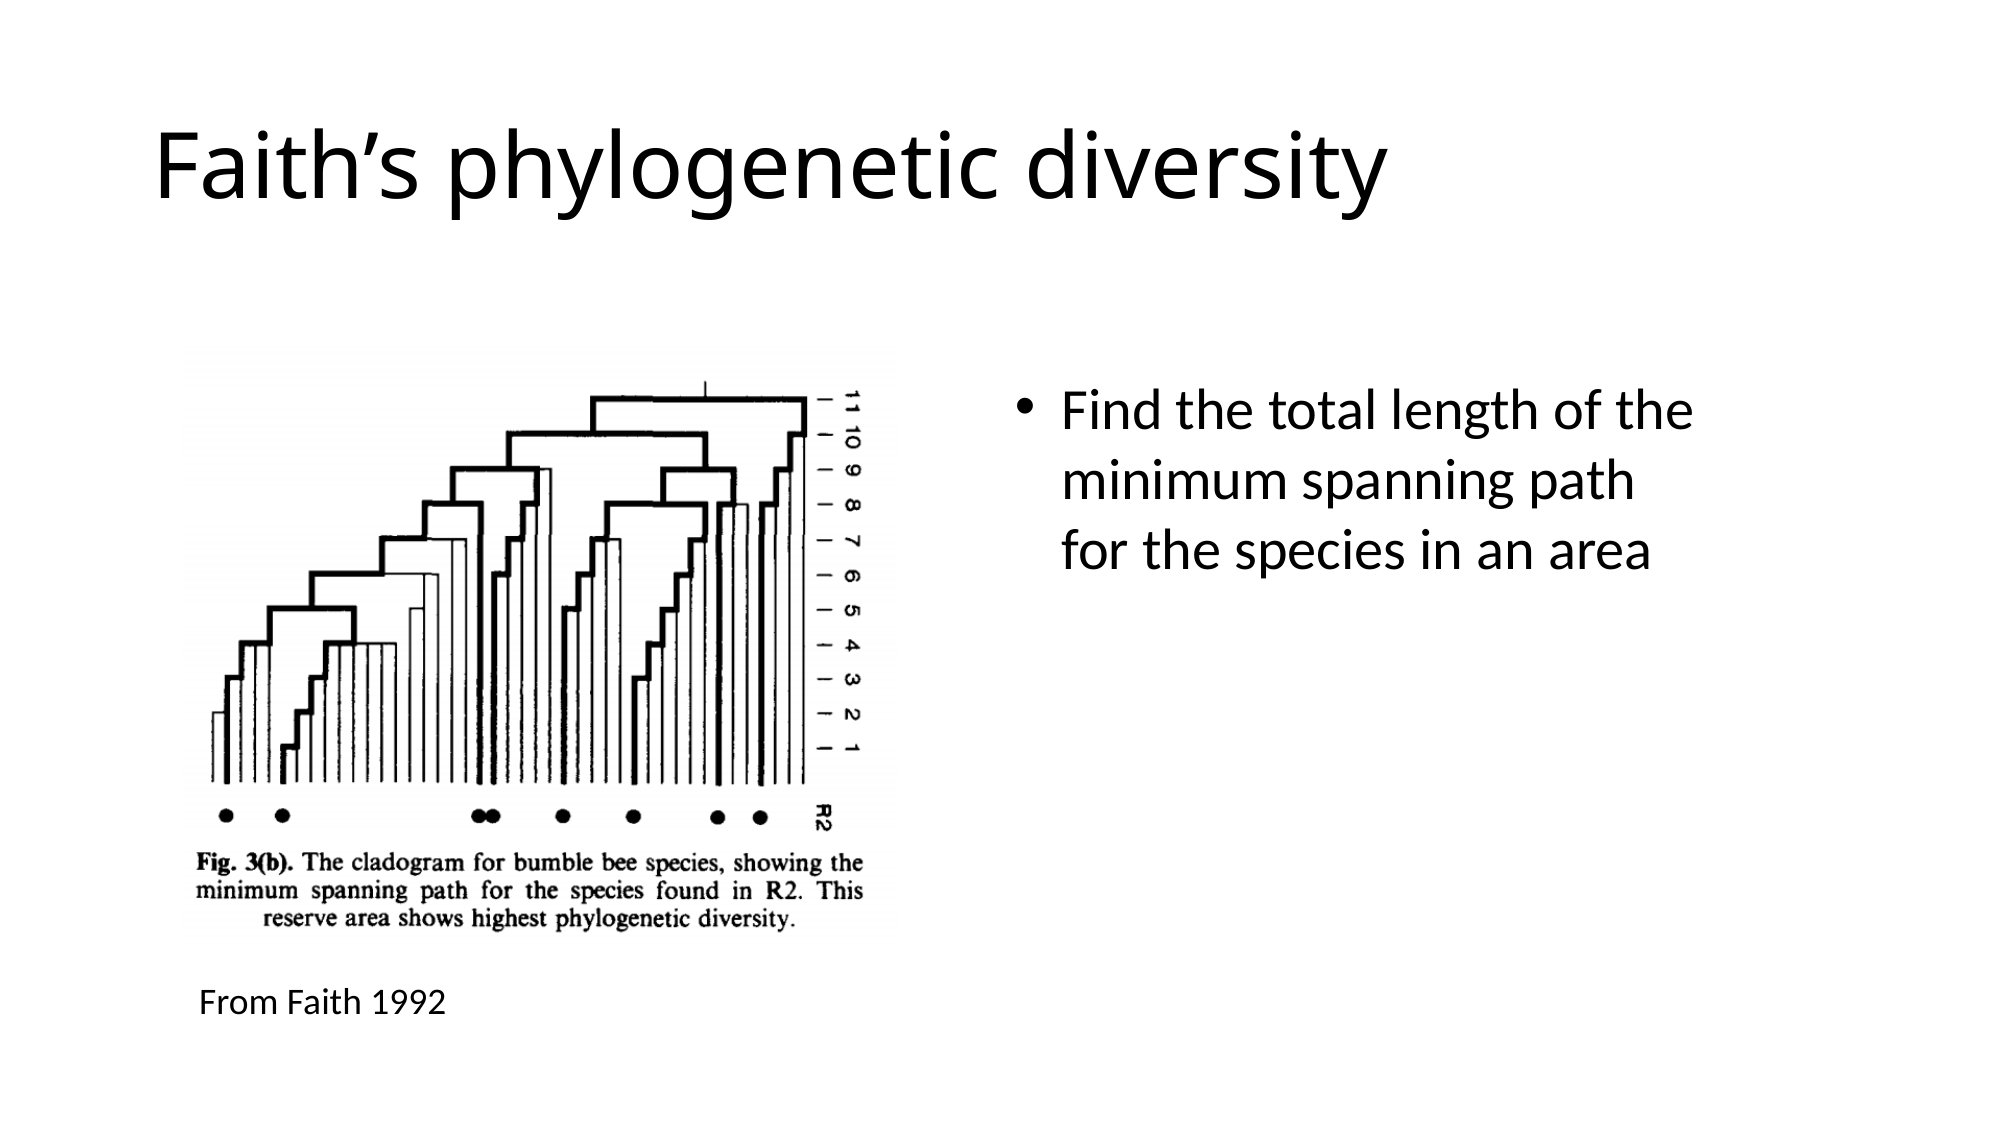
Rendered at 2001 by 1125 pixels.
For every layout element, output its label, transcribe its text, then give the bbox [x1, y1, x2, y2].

title Faith’s phylogenetic diversity [137, 59, 1863, 278]
text_box Find the total length of the minimum spanning path for the species in an area [999, 363, 1718, 589]
text_box From Faith 1992 [184, 970, 462, 1030]
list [182, 342, 898, 970]
